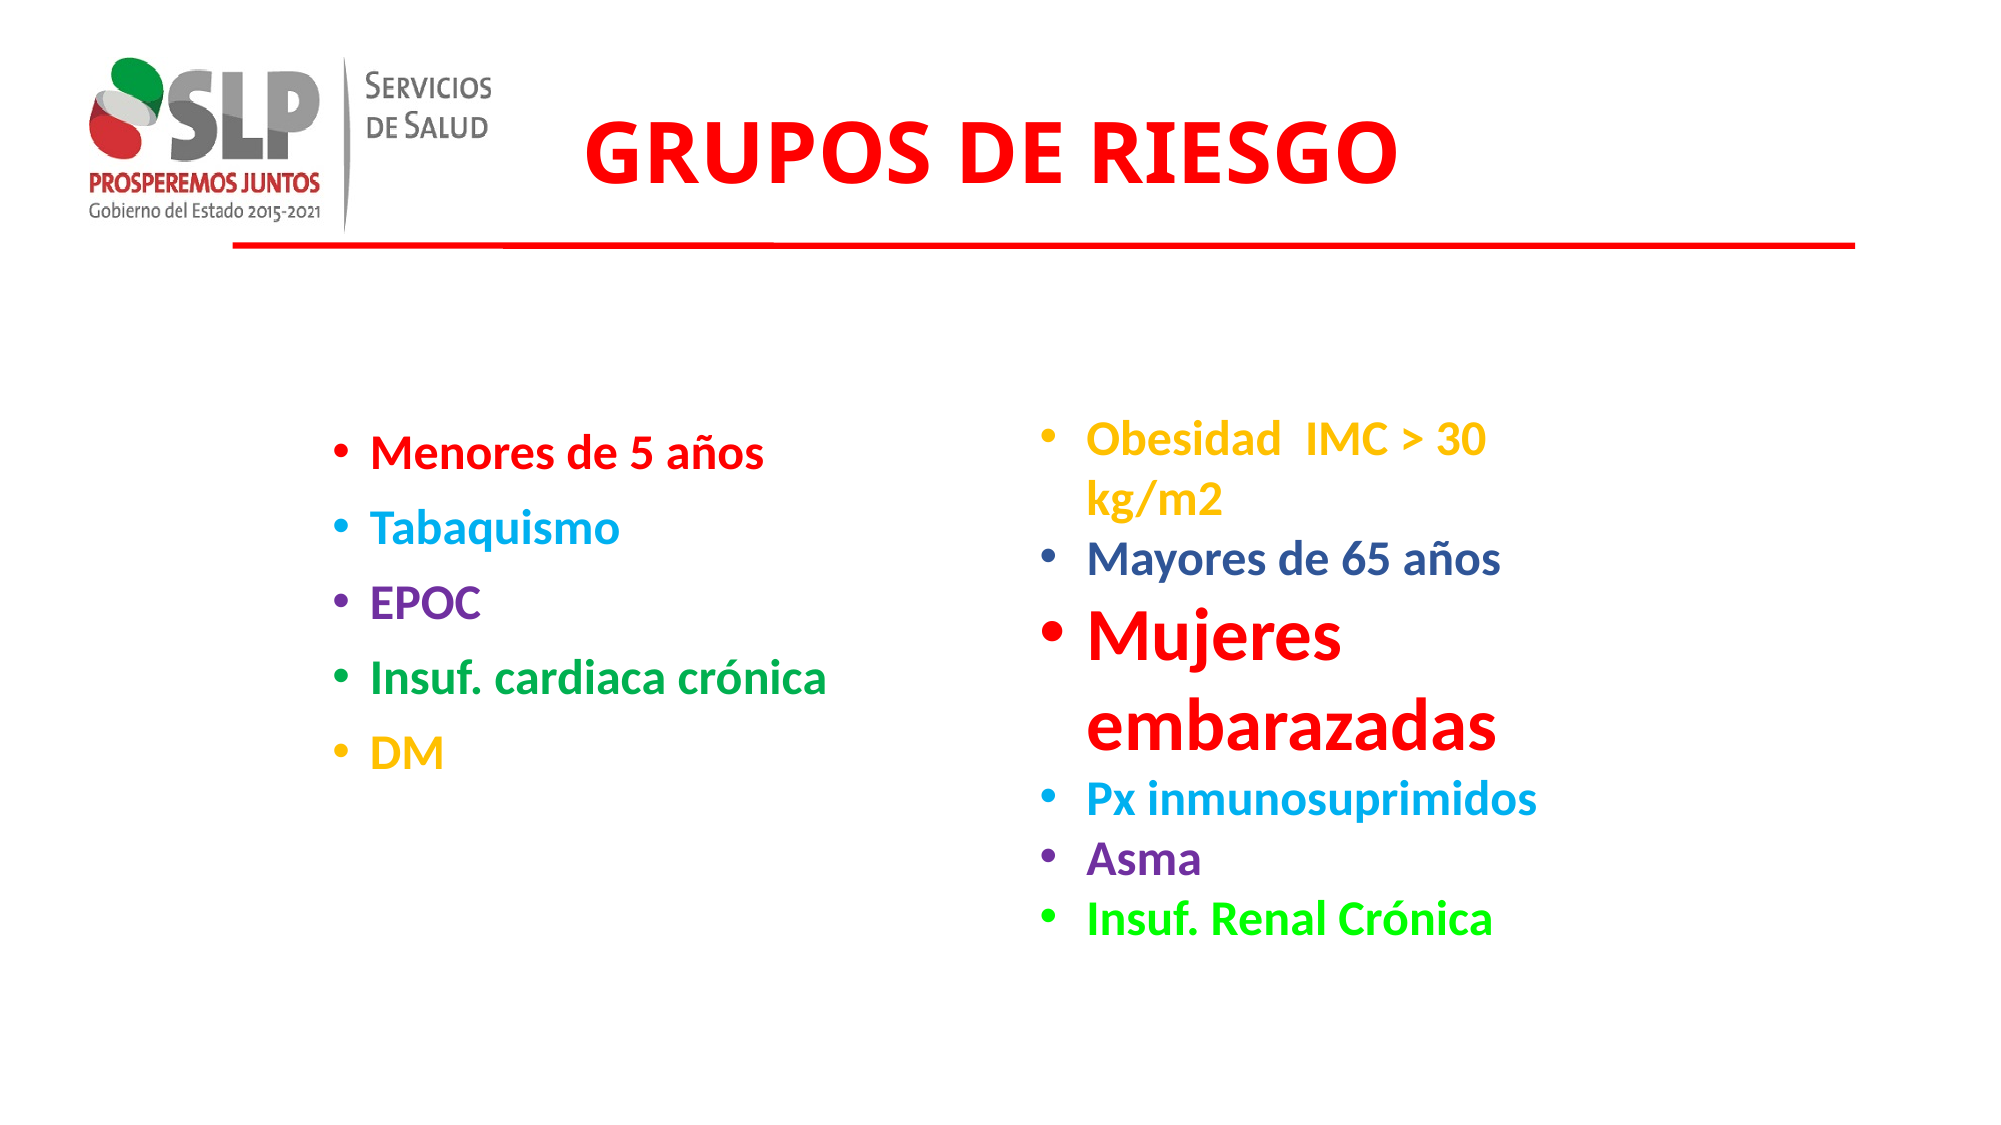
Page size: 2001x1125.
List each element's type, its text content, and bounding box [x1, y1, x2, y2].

title GRUPOS DE RIESGO [574, 61, 1426, 251]
picture [89, 57, 491, 234]
text_box Obesidad IMC > 30 kg/m2 Mayores de 65 años Mujeres embarazadas Px inmunosuprimidos Asma Insuf. Renal Crónica [1024, 397, 1640, 953]
list Menores de 5 años Tabaquismo EPOC Insuf. cardiaca crónica DM [324, 418, 977, 1006]
